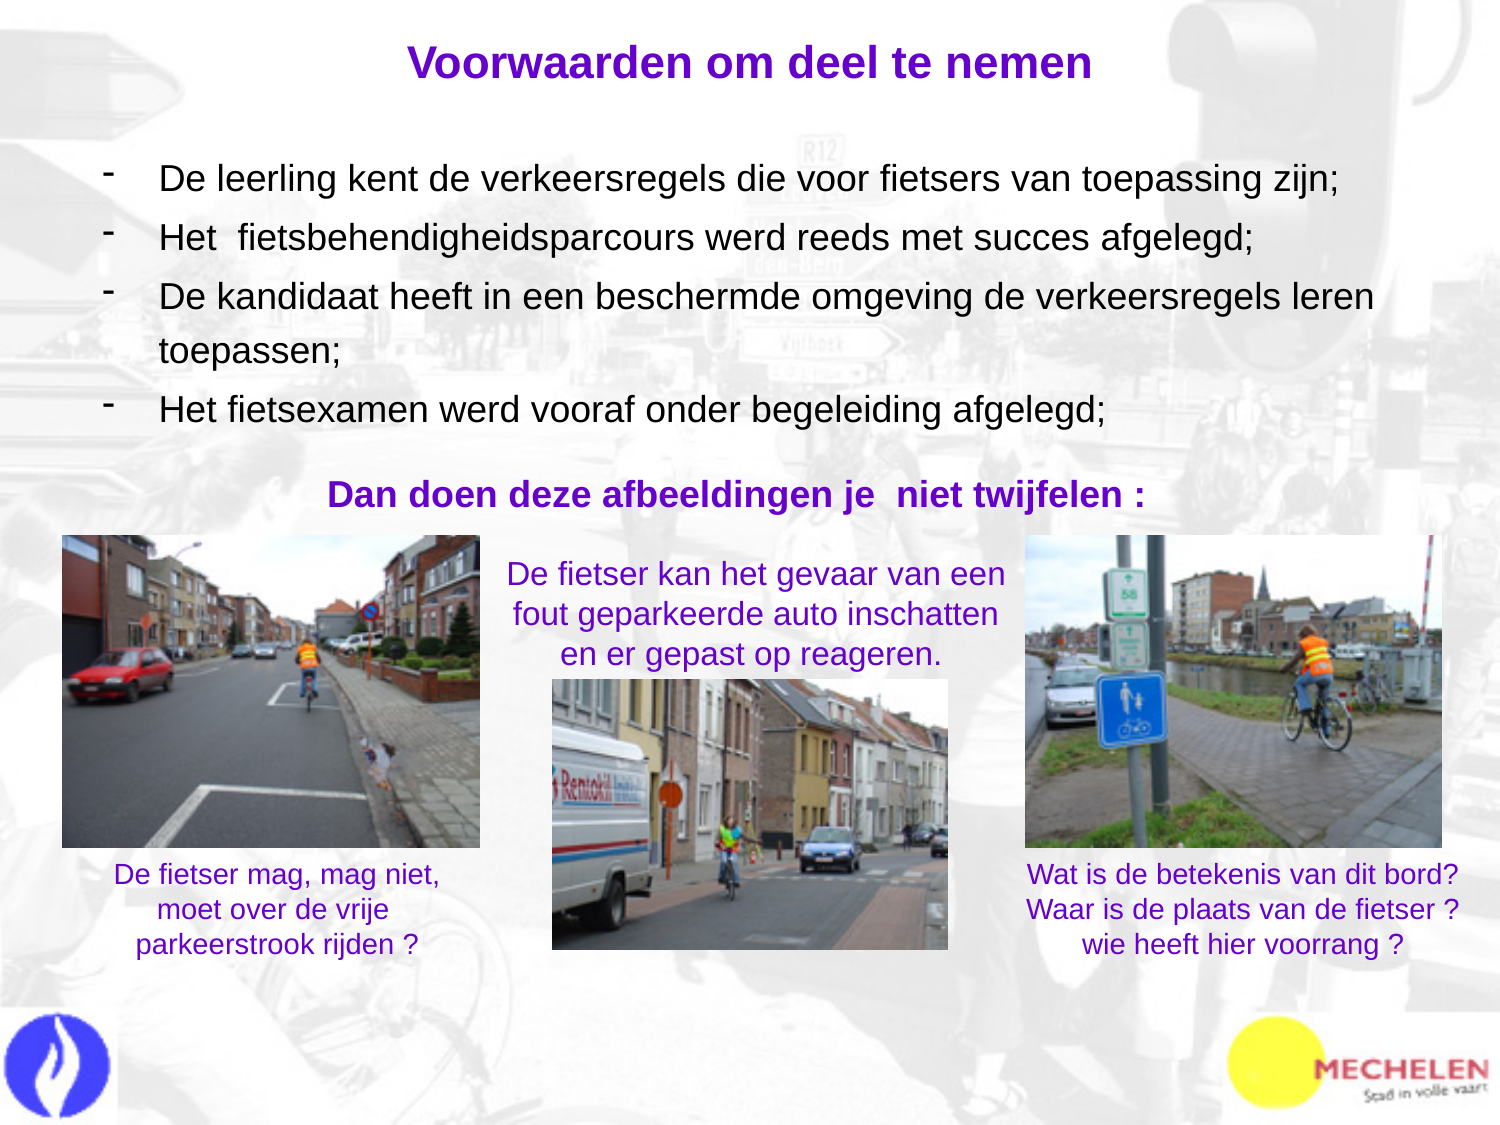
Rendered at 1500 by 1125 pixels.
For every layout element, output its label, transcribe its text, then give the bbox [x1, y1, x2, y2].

text_box Voorwaarden om deel te nemen [237, 24, 1263, 152]
text_box De fietser kan het gevaar van een fout geparkeerde auto inschatten en er gepast op reageren. [487, 545, 1019, 680]
text_box De fietser mag, mag niet, moet over de vrije parkeerstrook rijden ? [98, 855, 456, 968]
text_box De leerling kent de verkeersregels die voor fietsers van toepassing zijn; Het fietsbehendigheidsparcours werd reeds met succes afgelegd; De kandidaat heeft in een beschermde omgeving de verkeersregels leren toepassen; Het fietsexamen werd vooraf onder begeleiding afgelegd; [87, 137, 1400, 300]
text_box Wat is de betekenis van dit bord? Waar is de plaats van de fietser ? wie heeft hier voorrang ? [1011, 847, 1476, 968]
text_box Dan doen deze afbeeldingen je niet twijfelen : [312, 462, 1173, 523]
picture [0, 0, 1500, 1125]
